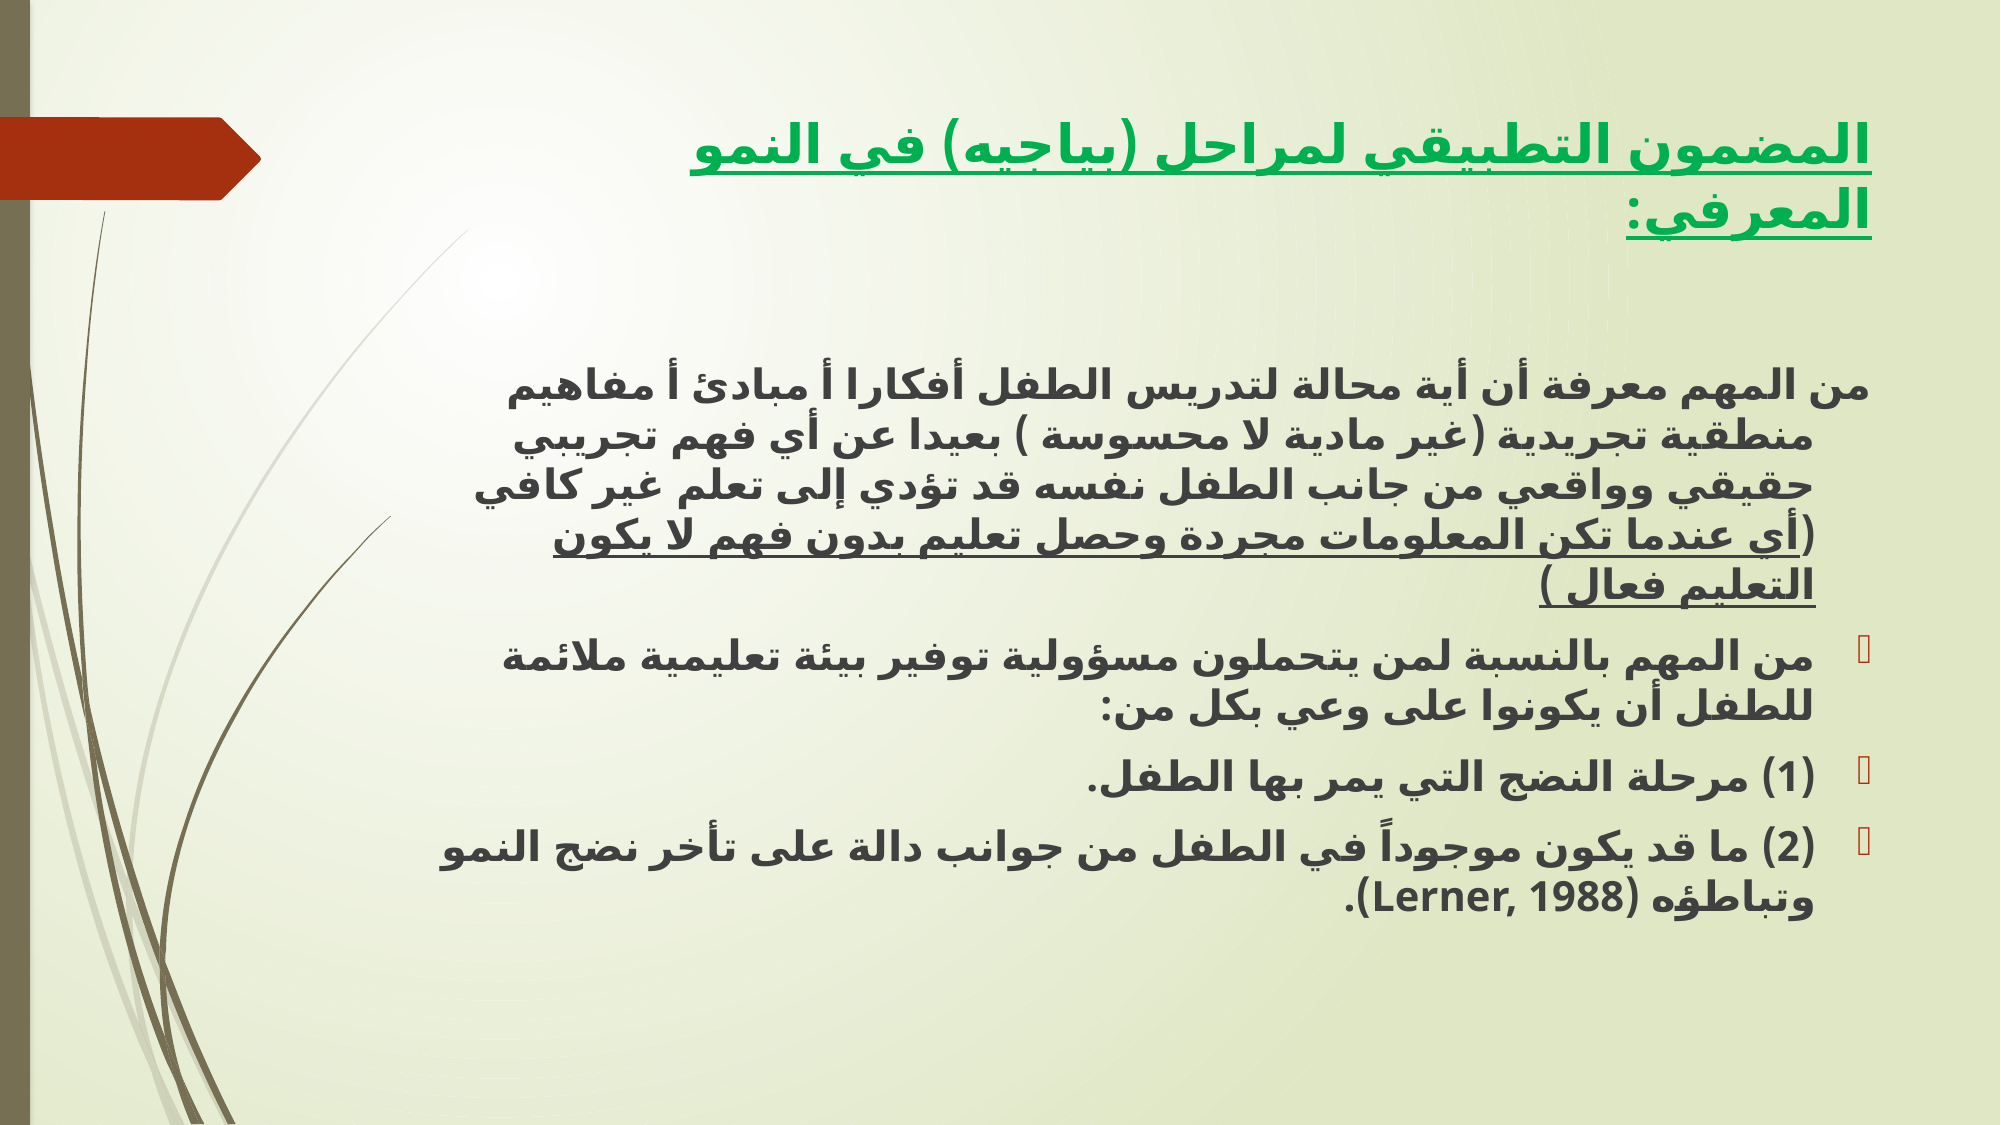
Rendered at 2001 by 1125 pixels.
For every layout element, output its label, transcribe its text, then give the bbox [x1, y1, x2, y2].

title المضمون التطبيقي لمراحل (بياجيه) في النمو المعرفي: [425, 102, 1888, 313]
list من المهم معرفة أن أية محالة لتدريس الطفل أفكارا أ مبادئ أ مفاهيم منطقية تجريدية (غير مادية لا محسوسة ) بعيدا عن أي فهم تجريبي حقيقي وواقعي من جانب الطفل نفسه قد تؤدي إلى تعلم غير كافي (أي عندما تكن المعلومات مجردة وحصل تعليم بدون فهم لا يكون التعليم فعال ) من المهم بالنسبة لمن يتحملون مسؤولية توفير بيئة تعليمية ملائمة للطفل أن يكونوا على وعي بكل من: (1) مرحلة النضج التي يمر بها الطفل. (2) ما قد يكون موجوداً في الطفل من جوانب دالة على تأخر نضج النمو وتباطؤه (Lerner, 1988). [424, 350, 1888, 970]
